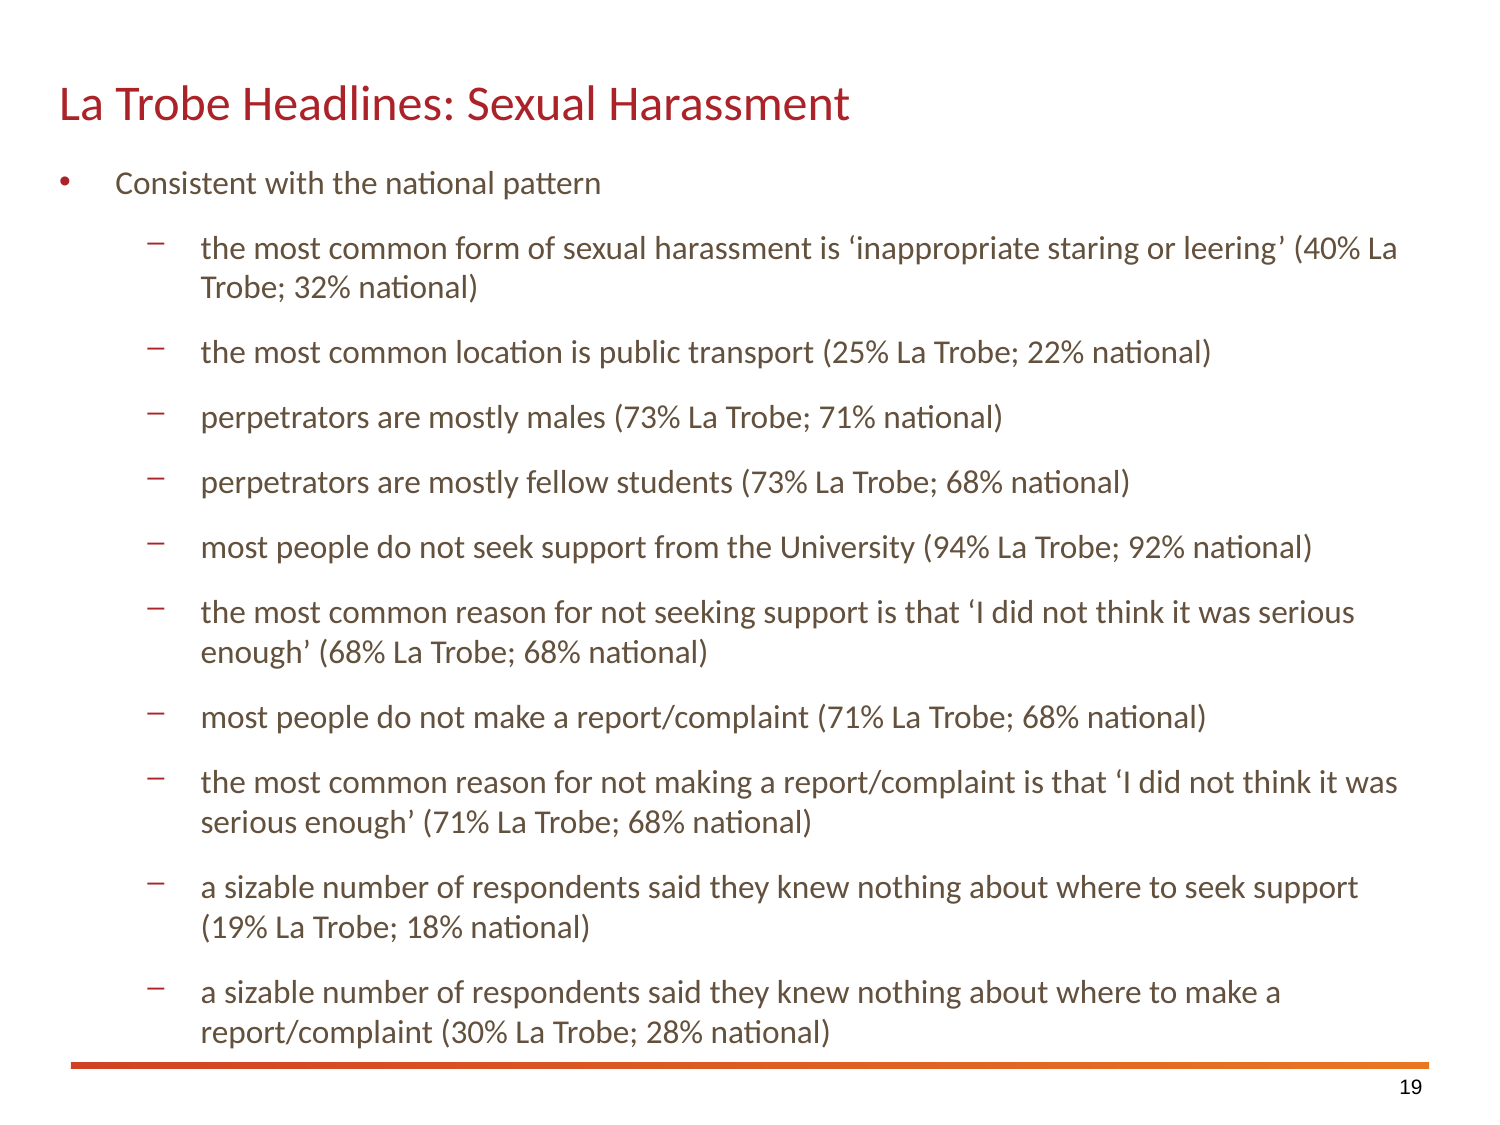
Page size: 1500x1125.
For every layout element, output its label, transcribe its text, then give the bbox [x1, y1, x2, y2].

title La Trobe Headlines: Sexual Harassment [59, 70, 1430, 160]
list Consistent with the national pattern the most common form of sexual harassment is ‘inappropriate staring or leering’ (40% La Trobe; 32% national) the most common location is public transport (25% La Trobe; 22% national) perpetrators are mostly males (73% La Trobe; 71% national) perpetrators are mostly fellow students (73% La Trobe; 68% national) most people do not seek support from the University (94% La Trobe; 92% national) the most common reason for not seeking support is that ‘I did not think it was serious enough’ (68% La Trobe; 68% national) most people do not make a report/complaint (71% La Trobe; 68% national) the most common reason for not making a report/complaint is that ‘I did not think it was serious enough’ (71% La Trobe; 68% national) a sizable number of respondents said they knew nothing about where to seek support (19% La Trobe; 18% national) a sizable number of respondents said they knew nothing about where to make a report/complaint (30% La Trobe; 28% national) [59, 160, 1430, 904]
